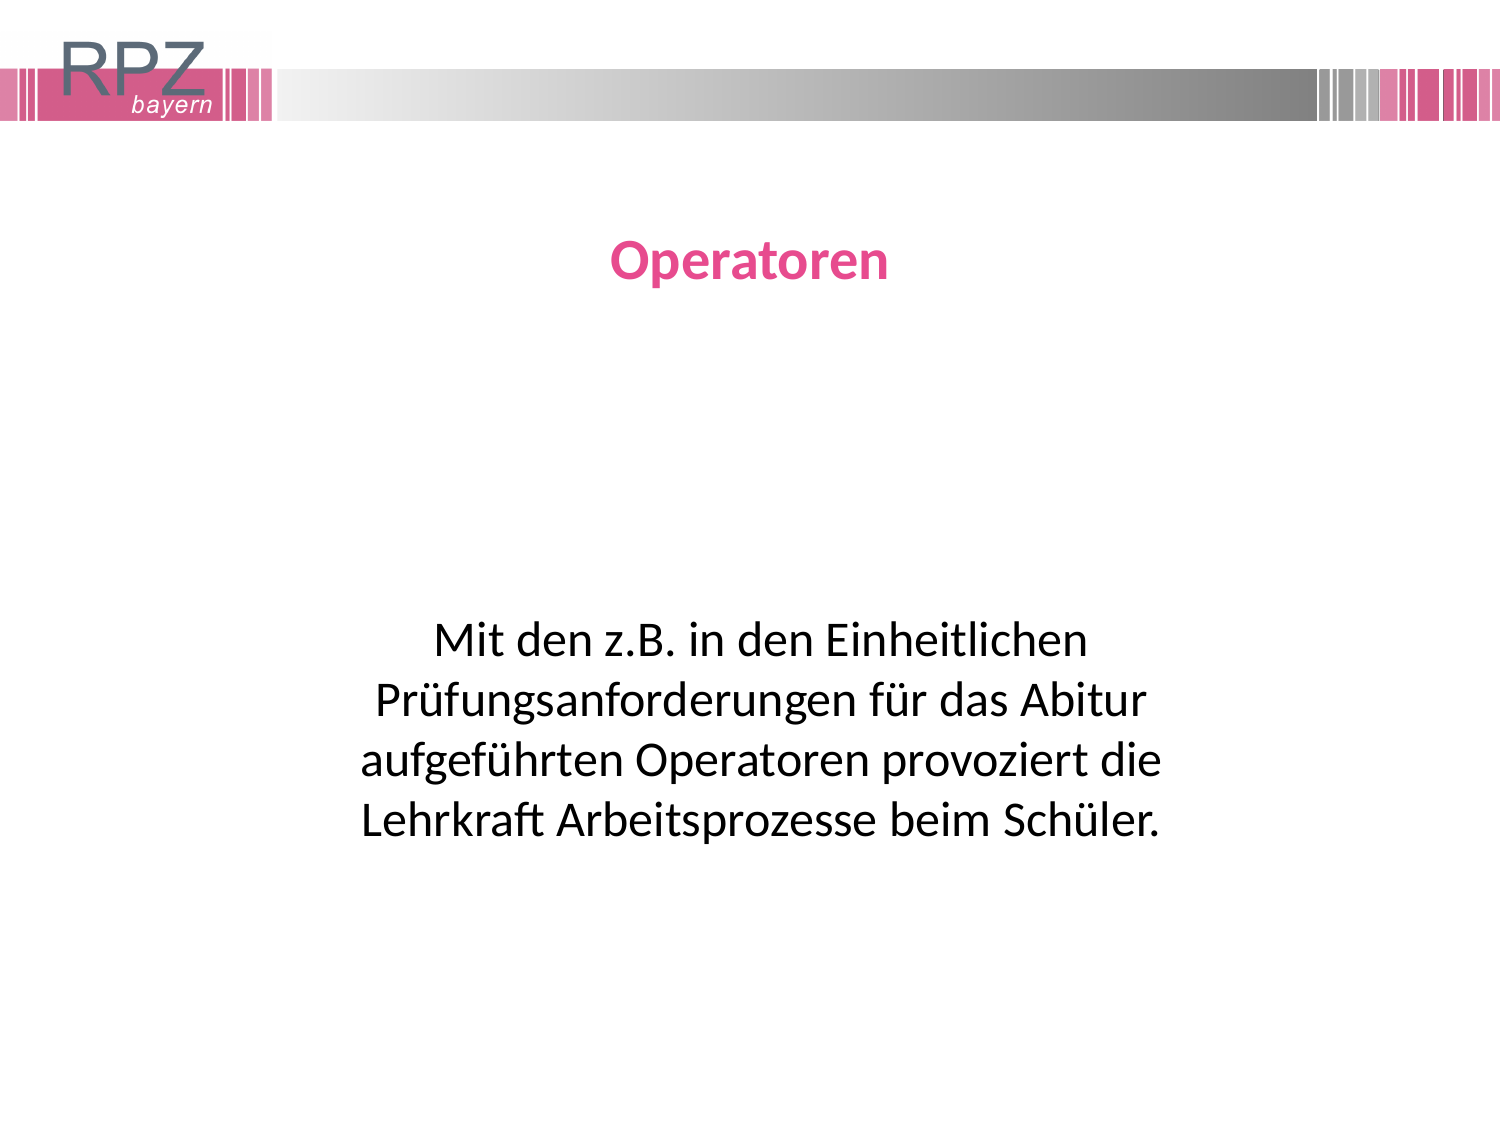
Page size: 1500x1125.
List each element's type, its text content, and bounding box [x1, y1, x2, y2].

title Operatoren [74, 161, 1426, 351]
text_box Mit den z.B. in den Einheitlichen Prüfungsanforderungen für das Abitur aufgeführten Operatoren provoziert die Lehrkraft Arbeitsprozesse beim Schüler. [265, 479, 1258, 854]
picture [1319, 69, 1379, 121]
picture [1380, 69, 1439, 121]
picture [0, 31, 272, 121]
picture [1443, 69, 1500, 121]
